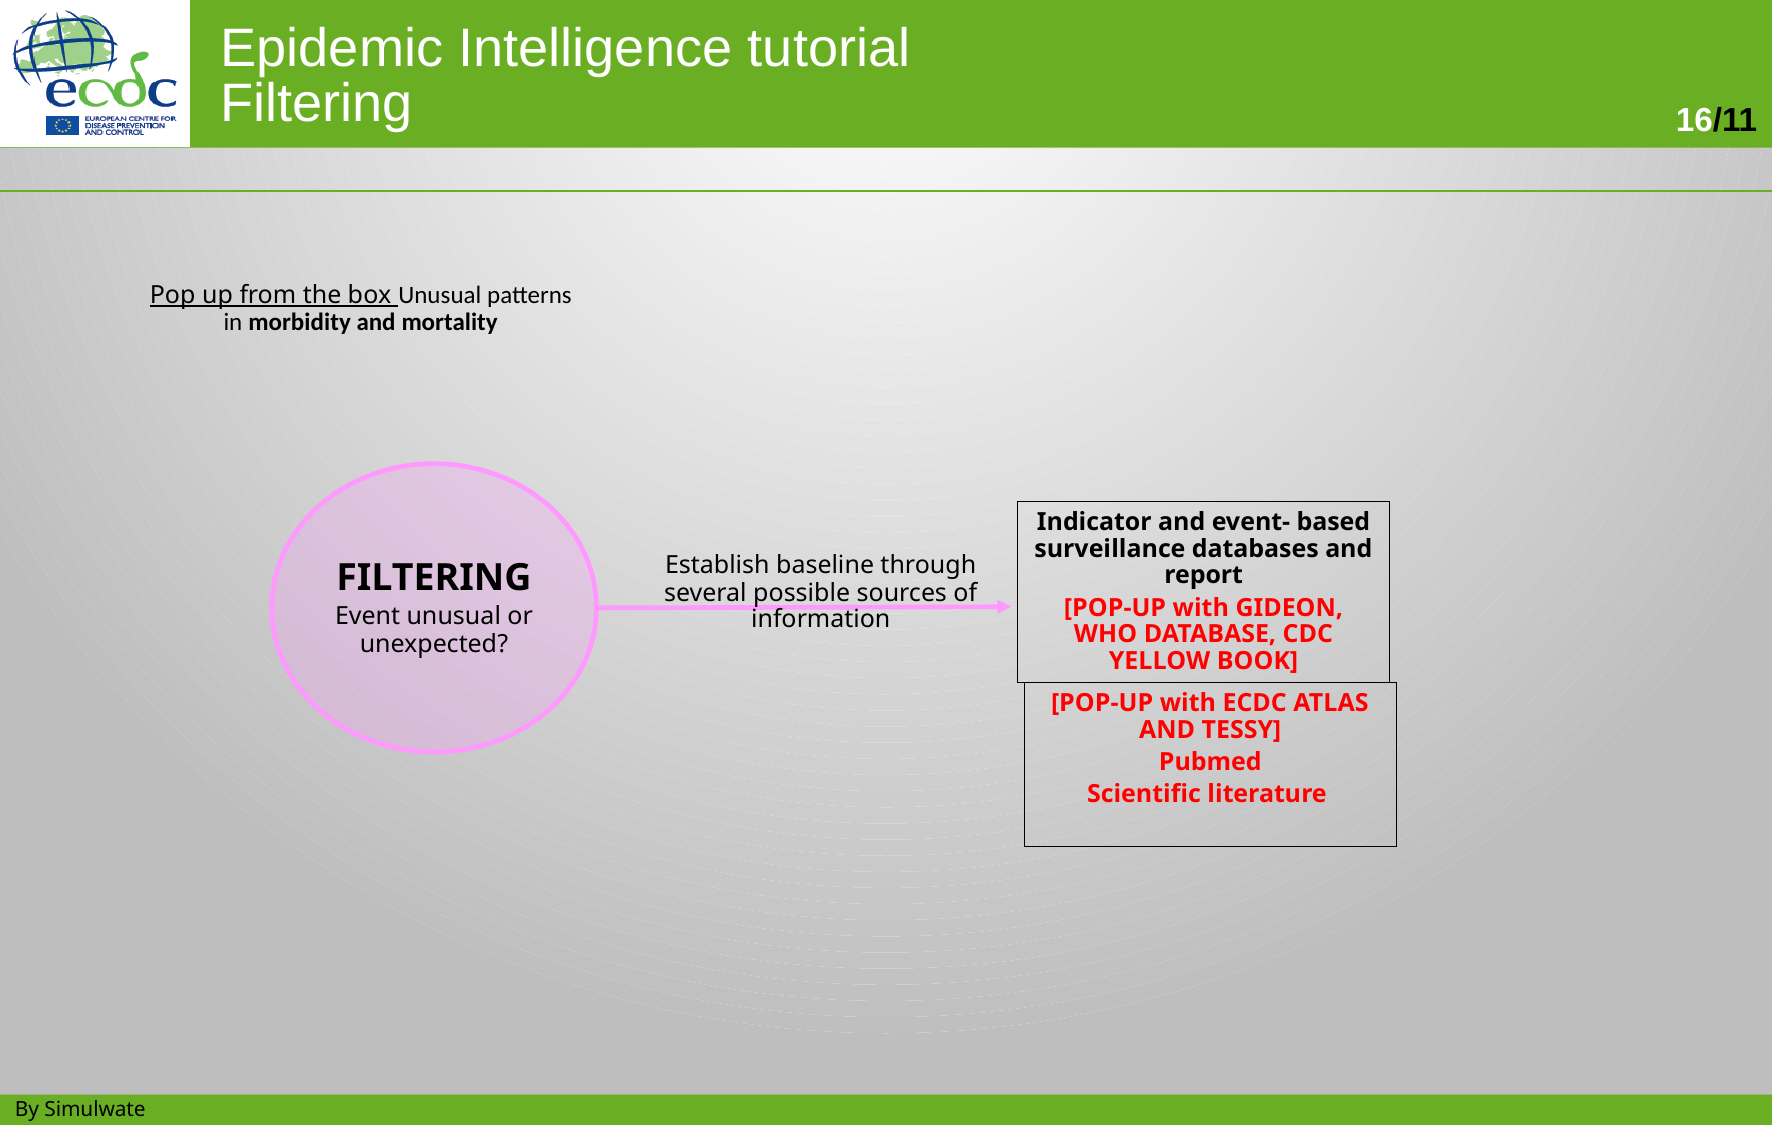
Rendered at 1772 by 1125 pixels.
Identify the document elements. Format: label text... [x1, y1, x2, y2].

text_box Indicator and event- based surveillance databases and report [POP-UP with GIDEON, WHO DATABASE, CDC YELLOW BOOK] [1017, 501, 1390, 683]
text_box [POP-UP with ECDC ATLAS AND TESSY] Pubmed Scientific literature [1024, 682, 1397, 847]
picture [0, 0, 190, 147]
text_box Establish baseline through several possible sources of information [646, 545, 996, 605]
text_box Establish baseline through several possible sources of information [646, 616, 996, 641]
text_box FILTERING Event unusual or unexpected? [271, 463, 597, 752]
text_box Pop up from the box Unusual patterns in morbidity and mortality [125, 274, 597, 344]
